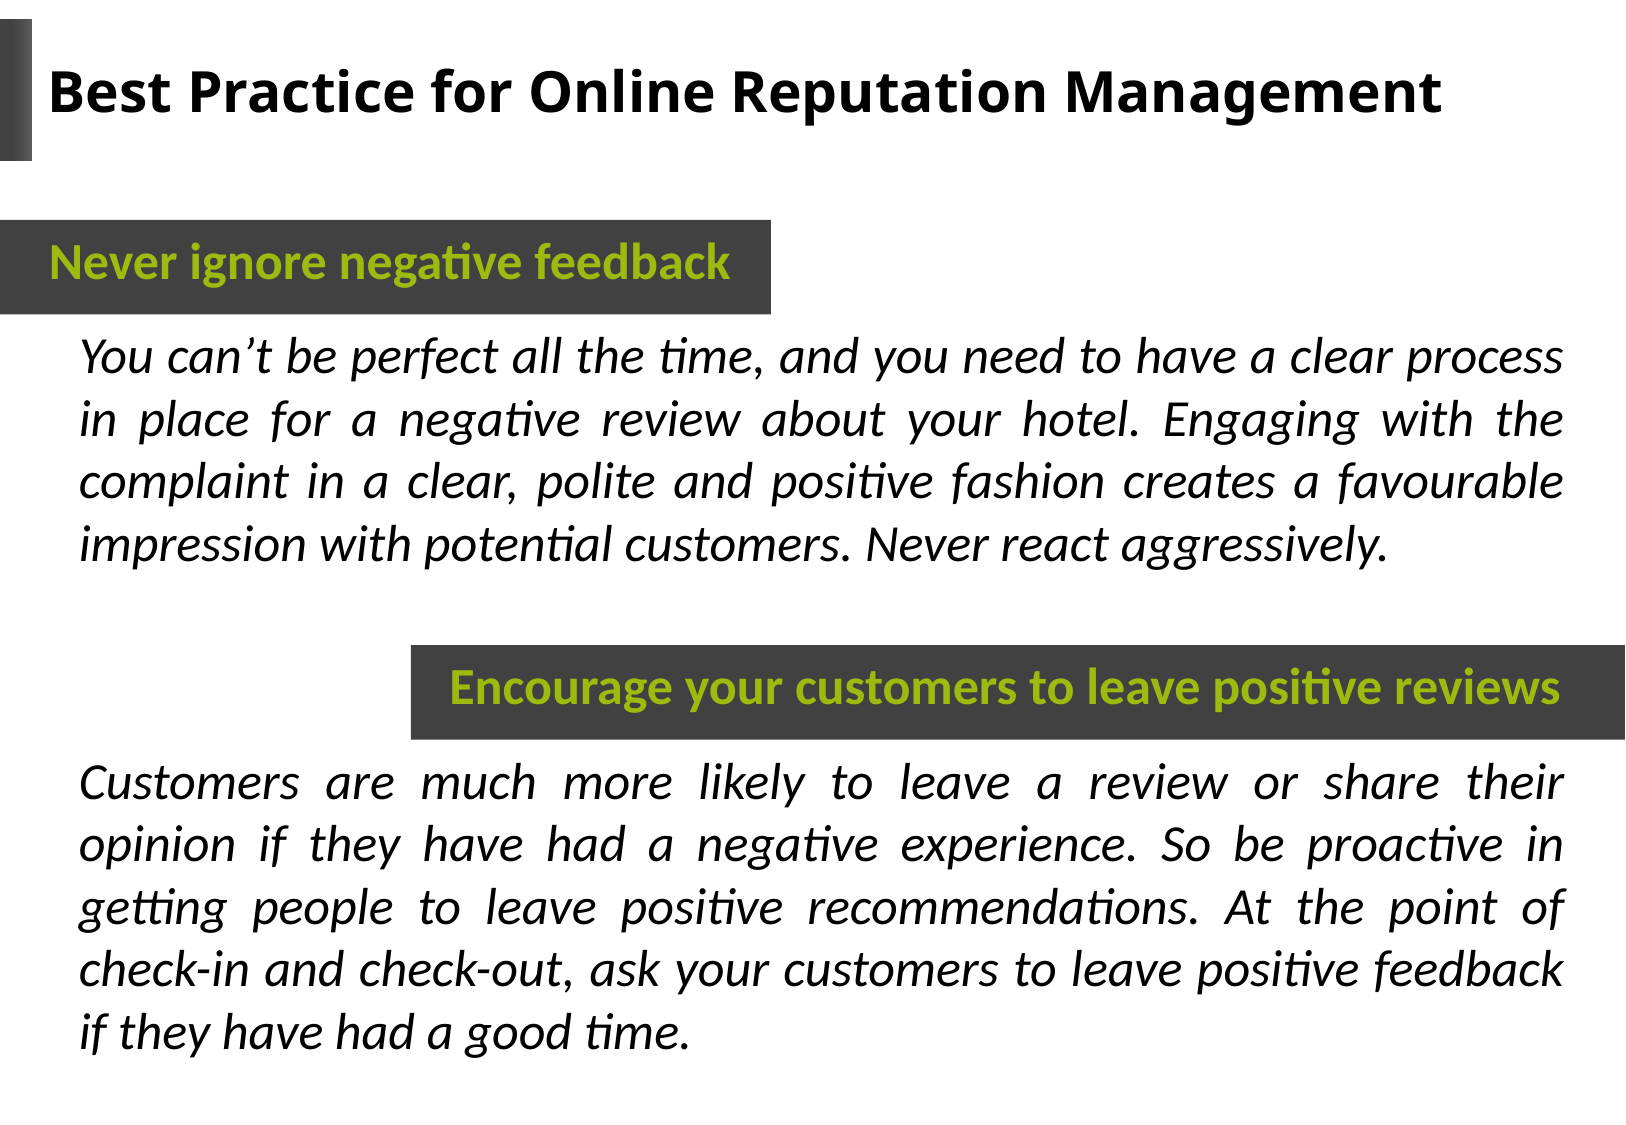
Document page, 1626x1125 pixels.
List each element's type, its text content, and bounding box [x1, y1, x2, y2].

text_box Never ignore negative feedback [0, 219, 771, 315]
text_box Customers are much more likely to leave a review or share their opinion if they have had a negative experience. So be proactive in getting people to leave positive recommendations. At the point of check-in and check-out, ask your customers to leave positive feedback if they have had a good time. [63, 739, 1581, 1059]
text_box You can’t be perfect all the time, and you need to have a clear process in place for a negative review about your hotel. Engaging with the complaint in a clear, polite and positive fashion creates a favourable impression with potential customers. Never react aggressively. [63, 314, 1581, 622]
title Best Practice for Online Reputation Management [32, 19, 1581, 161]
text_box Encourage your customers to leave positive reviews [410, 645, 1625, 740]
